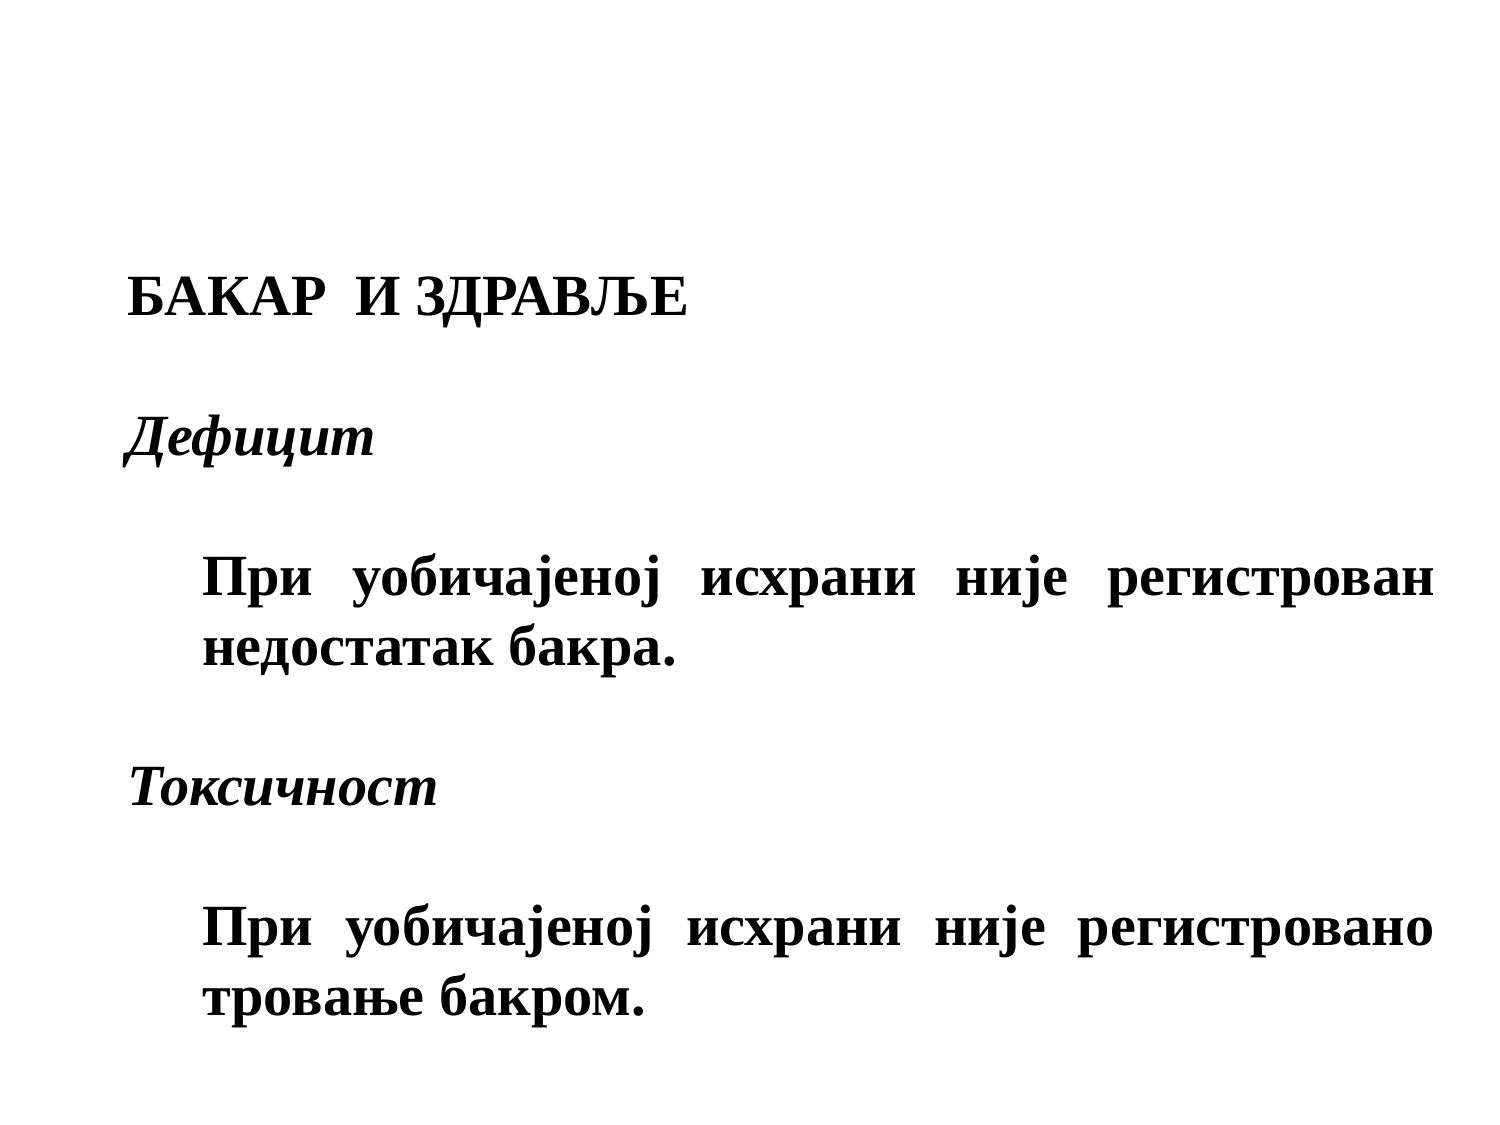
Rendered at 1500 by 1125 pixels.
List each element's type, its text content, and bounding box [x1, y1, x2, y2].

text_box БАКАР И ЗДРАВЉЕ Дефицит При уобичајеној исхрани није регистрован недостатак бакра. Токсичност При уобичајеној исхрани није регистровано тровање бакром. [112, 249, 1450, 1035]
